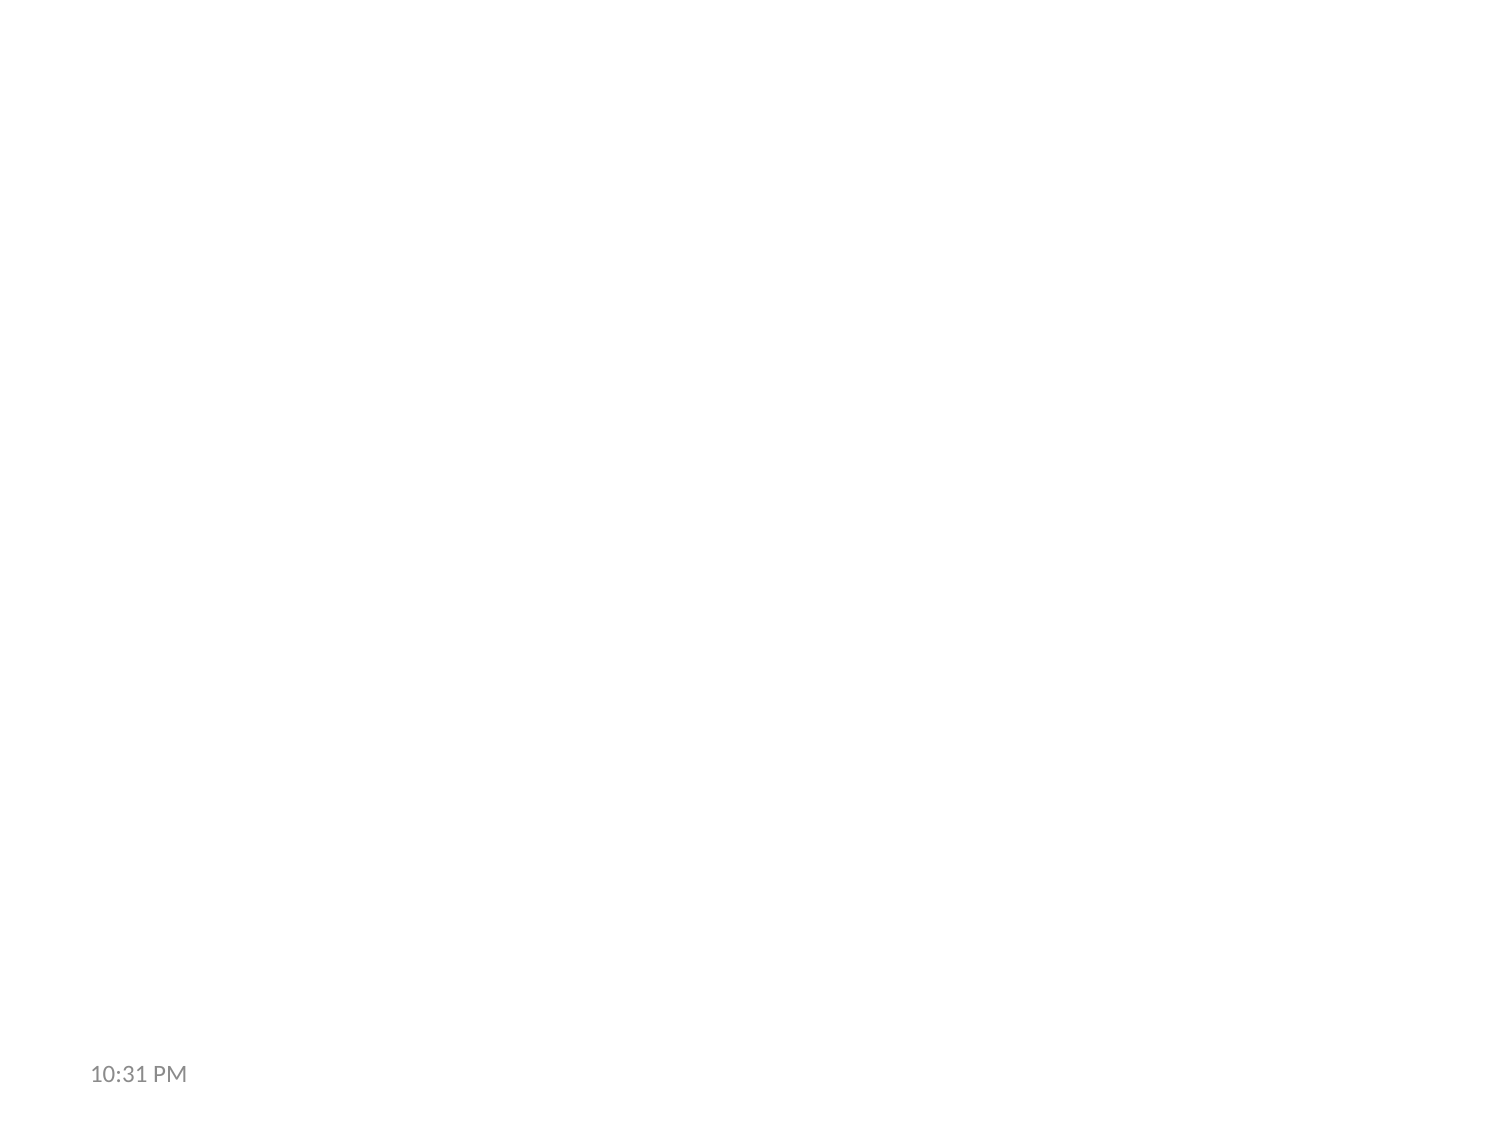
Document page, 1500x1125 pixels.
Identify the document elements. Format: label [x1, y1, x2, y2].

slide_number [75, 1042, 425, 1103]
